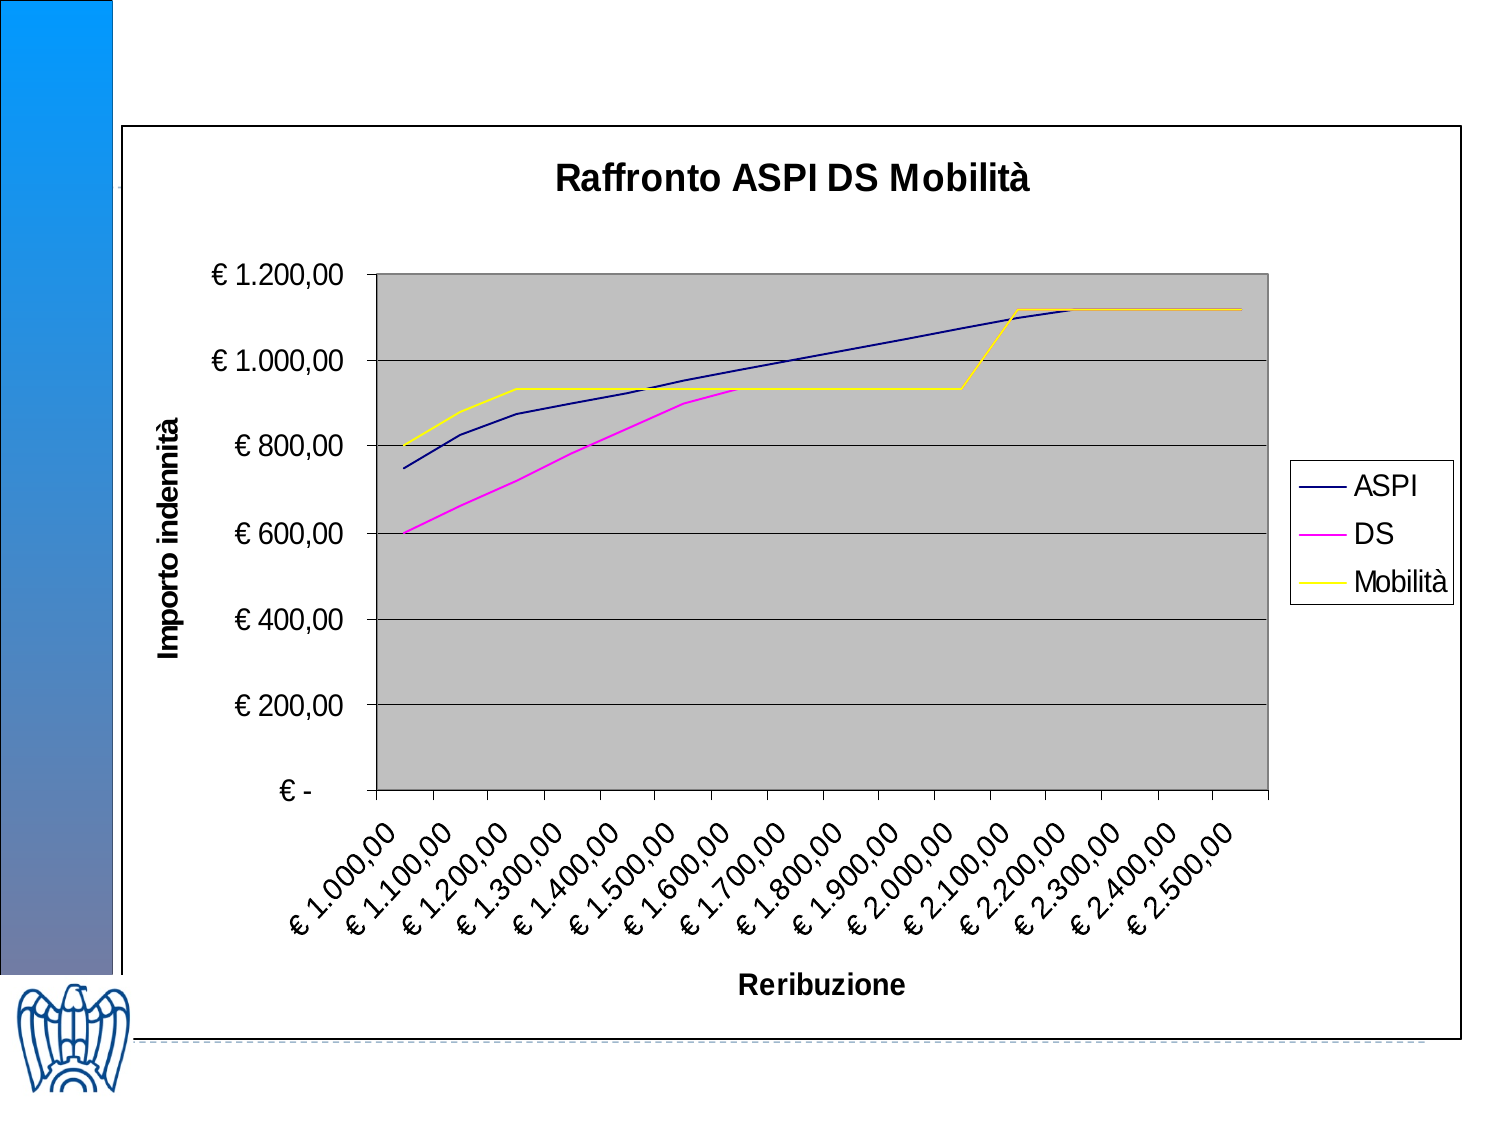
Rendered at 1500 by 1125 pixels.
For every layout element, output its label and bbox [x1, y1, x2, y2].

picture [0, 974, 134, 1113]
list [111, 115, 1471, 1048]
text_box [0, 0, 113, 974]
